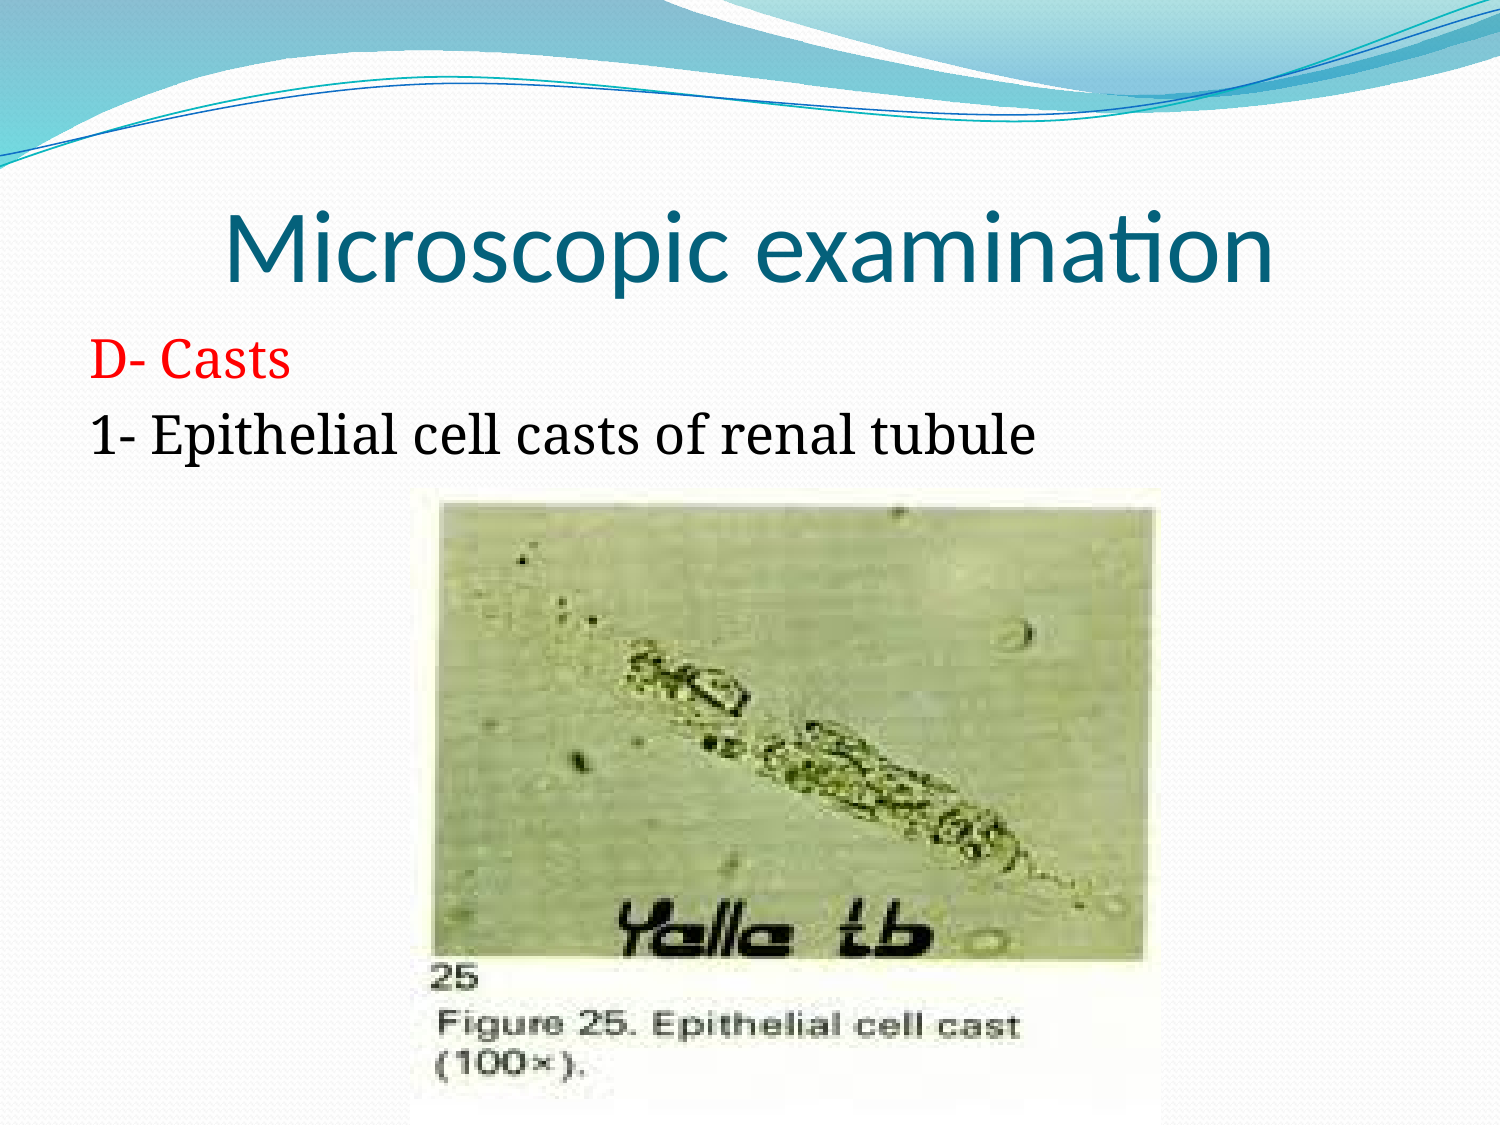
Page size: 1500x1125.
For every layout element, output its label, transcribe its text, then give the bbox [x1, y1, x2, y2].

picture [409, 487, 1161, 1125]
list D- Casts 1- Epithelial cell casts of renal tubule [75, 317, 1425, 1038]
title Microscopic examination [75, 115, 1425, 303]
